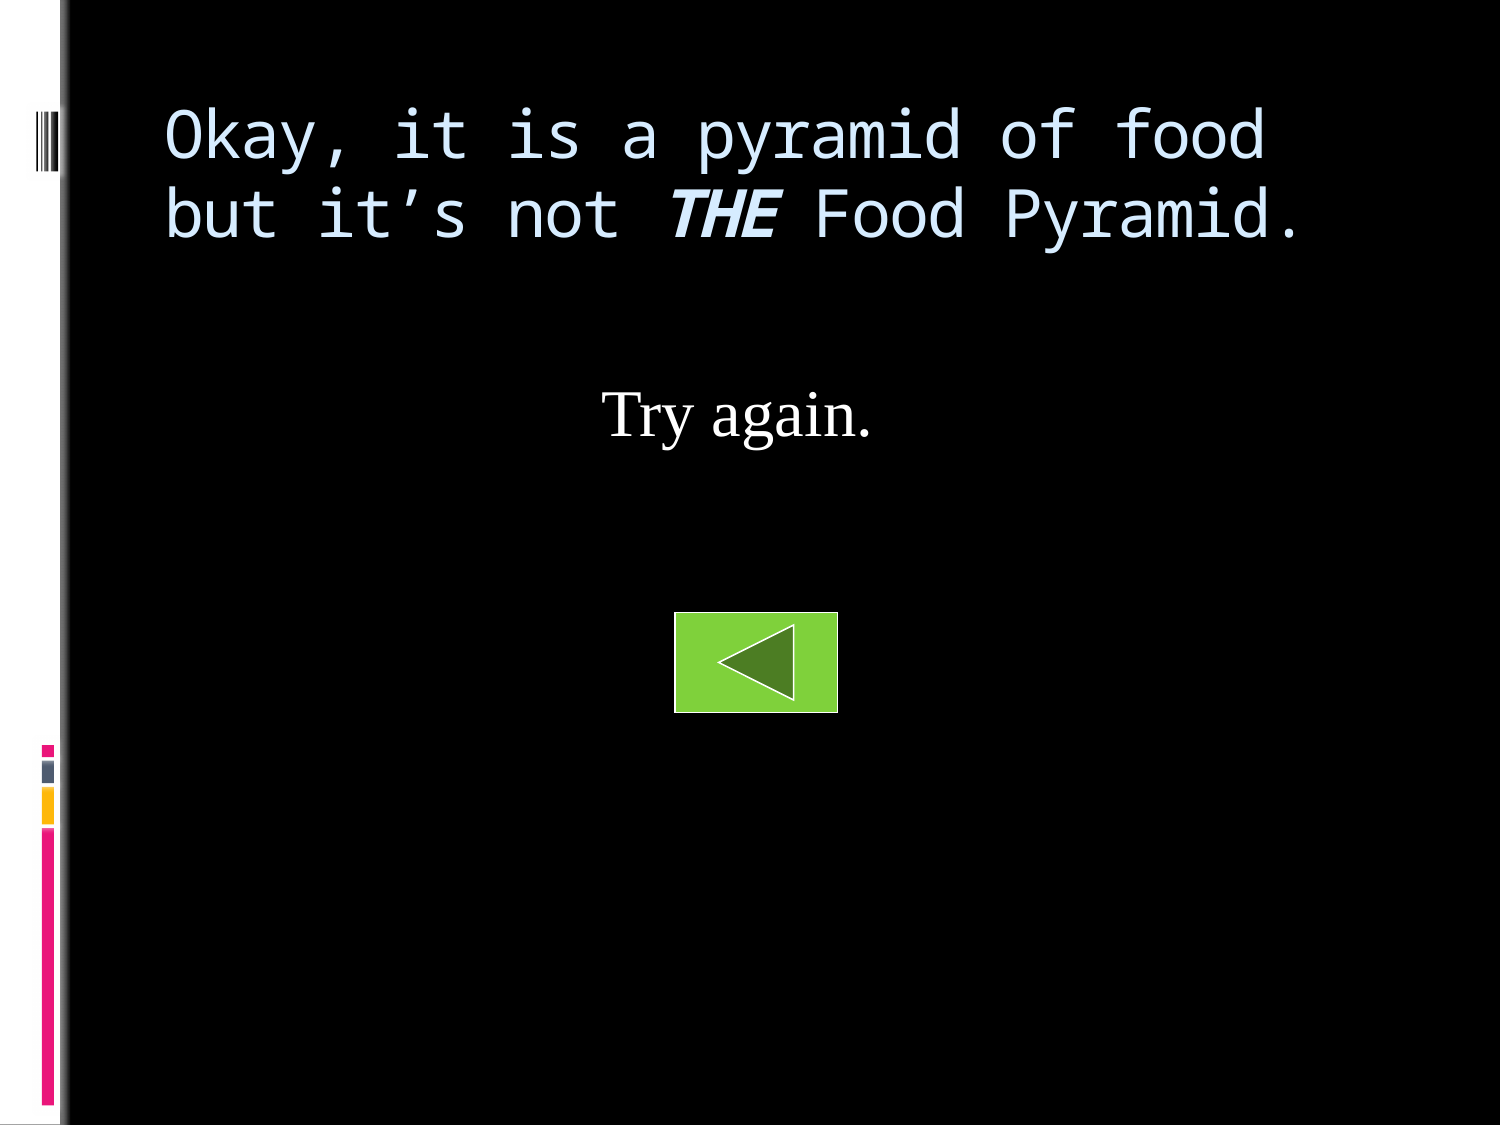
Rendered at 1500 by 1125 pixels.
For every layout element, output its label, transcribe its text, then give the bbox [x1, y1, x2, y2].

text_box [674, 612, 838, 713]
text_box Try again. [425, 362, 1050, 458]
title Okay, it is a pyramid of food but it’s not THE Food Pyramid. [150, 83, 1425, 234]
